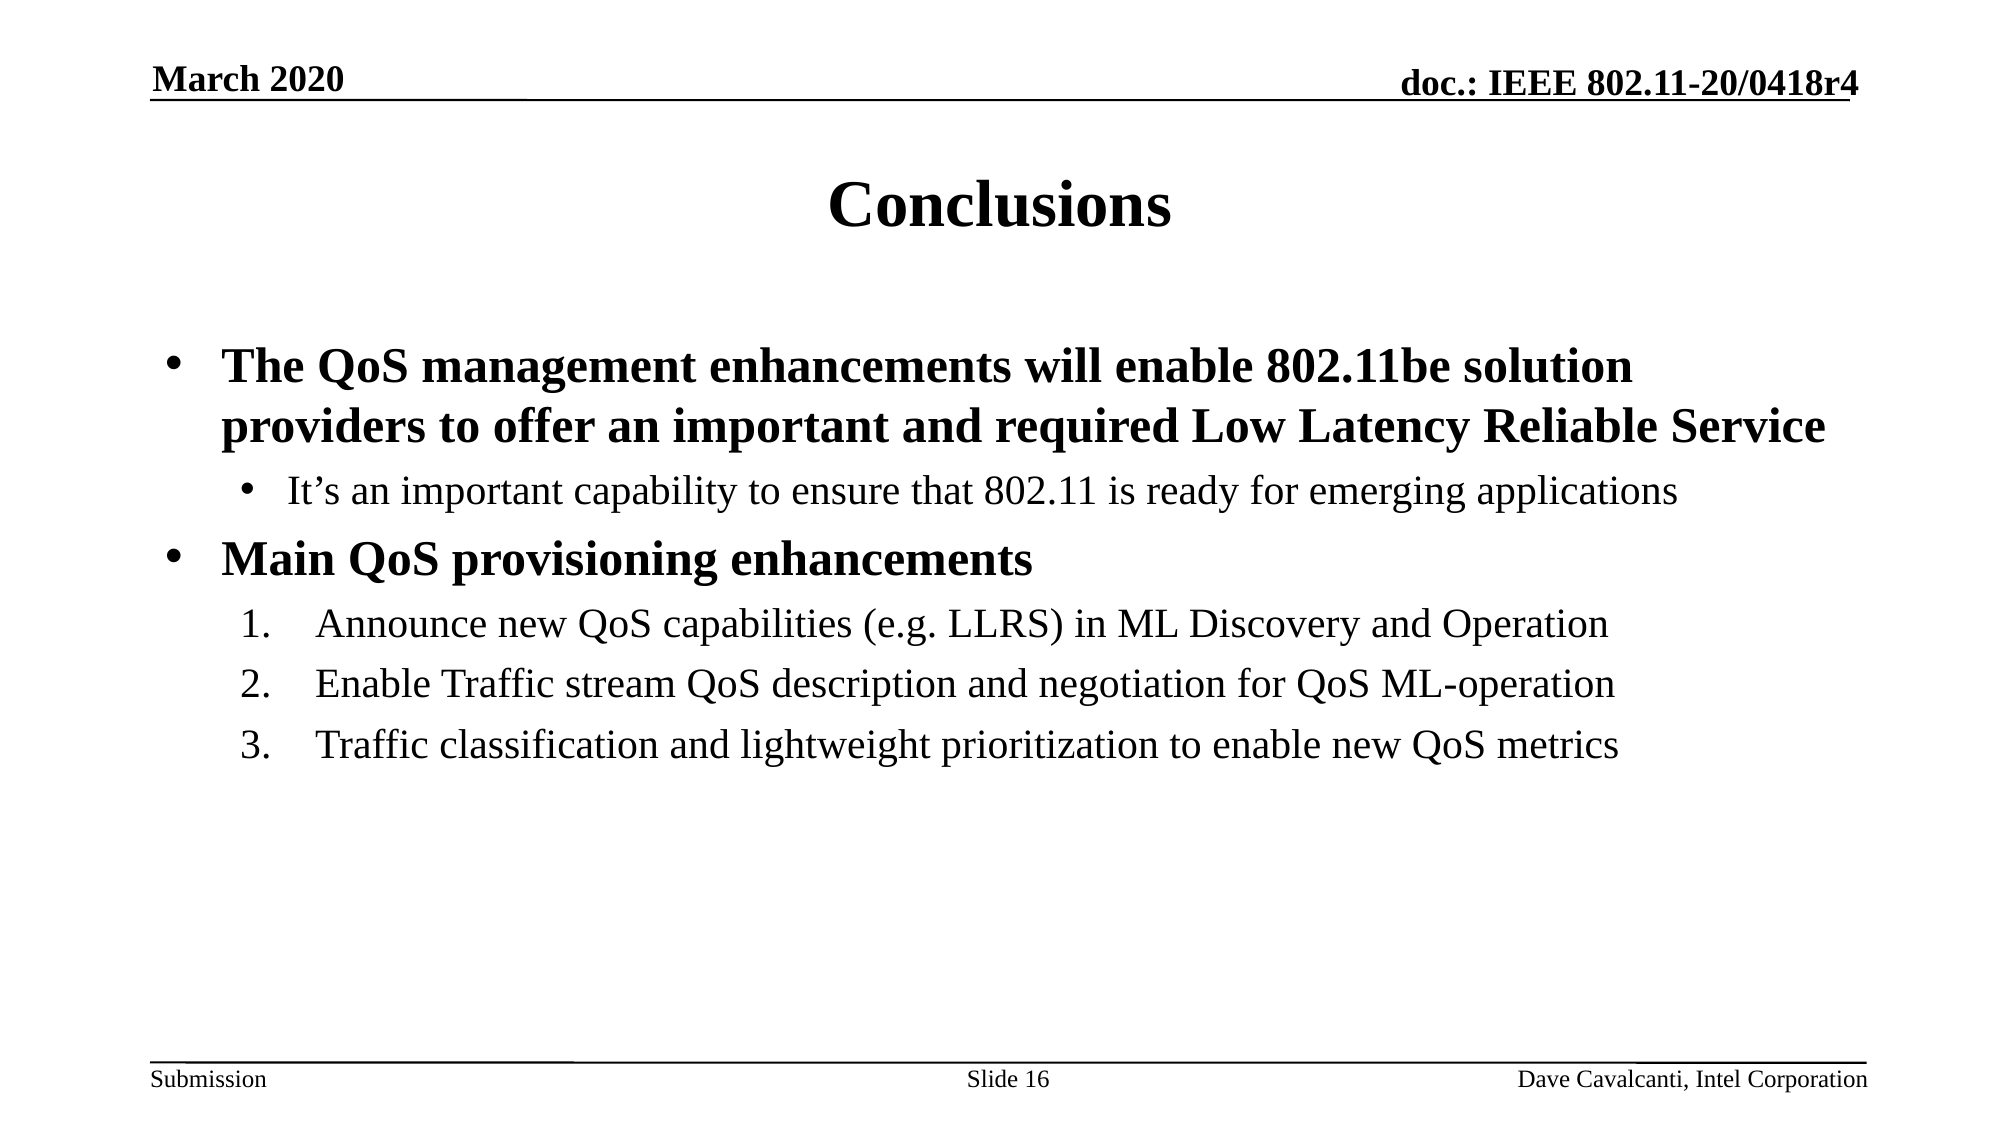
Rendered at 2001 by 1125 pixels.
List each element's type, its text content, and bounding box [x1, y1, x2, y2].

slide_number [152, 54, 563, 100]
slide_number Slide 16 [950, 1061, 1067, 1123]
list The QoS management enhancements will enable 802.11be solution providers to offer an important and required Low Latency Reliable Service It’s an important capability to ensure that 802.11 is ready for emerging applications Main QoS provisioning enhancements Announce new QoS capabilities (e.g. LLRS) in ML Discovery and Operation Enable Traffic stream QoS description and negotiation for QoS ML-operation Traffic classification and lightweight prioritization to enable new QoS metrics [149, 324, 1850, 1071]
title Conclusions [149, 112, 1850, 288]
footer Dave Cavalcanti, Intel Corporation [1171, 1061, 1869, 1093]
